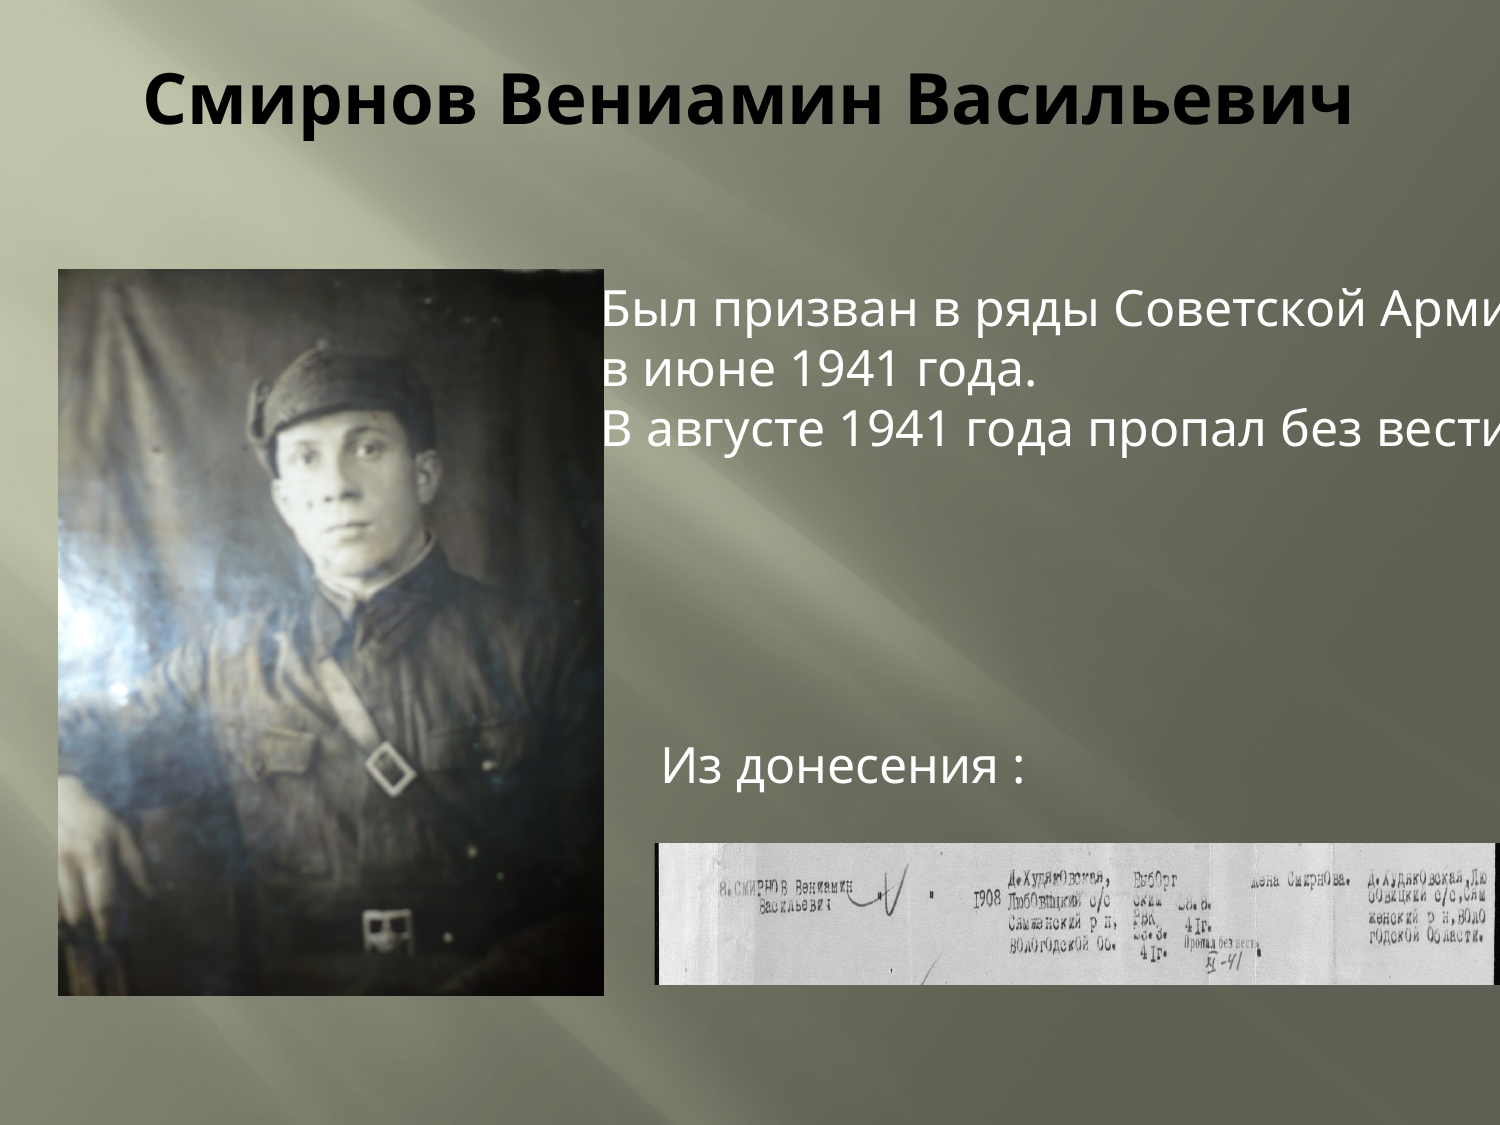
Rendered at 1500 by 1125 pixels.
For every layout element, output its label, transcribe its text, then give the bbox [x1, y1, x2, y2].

text_box Был призван в ряды Советской Армии в июне 1941 года. В августе 1941 года пропал без вести. [604, 269, 1500, 465]
picture [58, 269, 604, 997]
title Смирнов Вениамин Васильевич [75, 45, 1425, 233]
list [654, 843, 1500, 985]
text_box Из донесения : [647, 726, 1041, 802]
